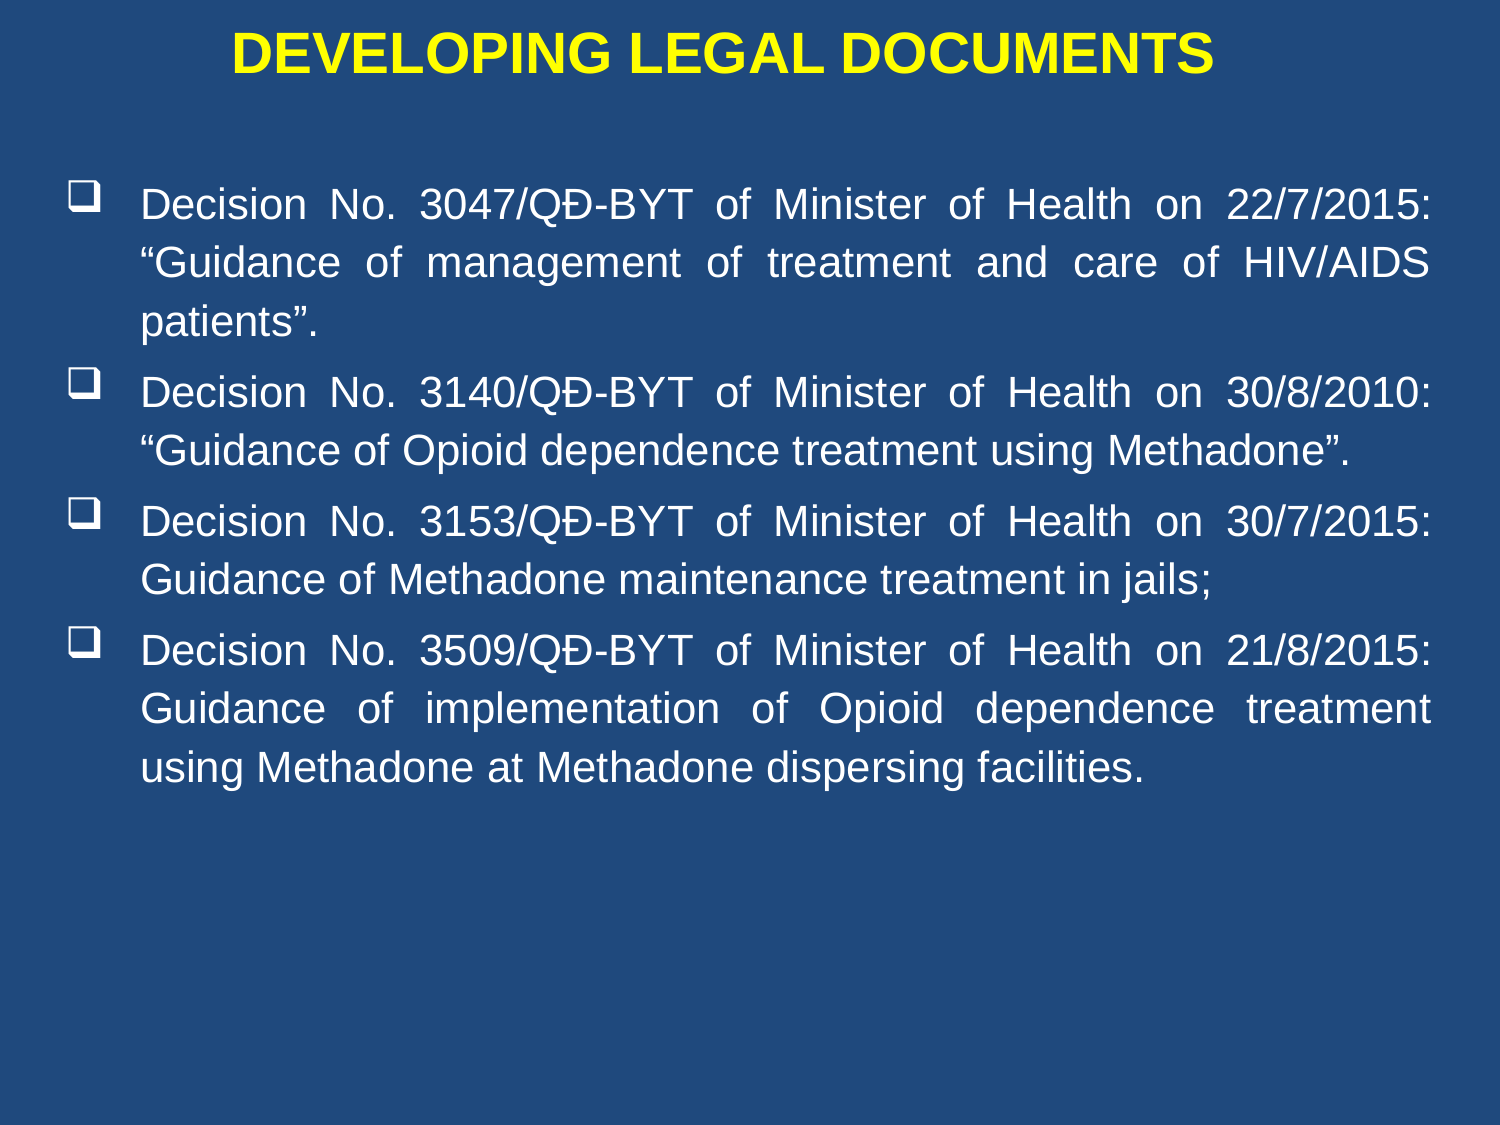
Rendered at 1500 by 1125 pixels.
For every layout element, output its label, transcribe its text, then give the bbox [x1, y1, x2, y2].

text_box Decision No. 3047/QĐ-BYT of Minister of Health on 22/7/2015: “Guidance of management of treatment and care of HIV/AIDS patients”. Decision No. 3140/QĐ-BYT of Minister of Health on 30/8/2010: “Guidance of Opioid dependence treatment using Methadone”. Decision No. 3153/QĐ-BYT of Minister of Health on 30/7/2015: Guidance of Methadone maintenance treatment in jails; Decision No. 3509/QĐ-BYT of Minister of Health on 21/8/2015: Guidance of implementation of Opioid dependence treatment using Methadone at Methadone dispersing facilities. [50, 162, 1448, 799]
text_box DEVELOPING LEGAL DOCUMENTS [0, 0, 1448, 100]
